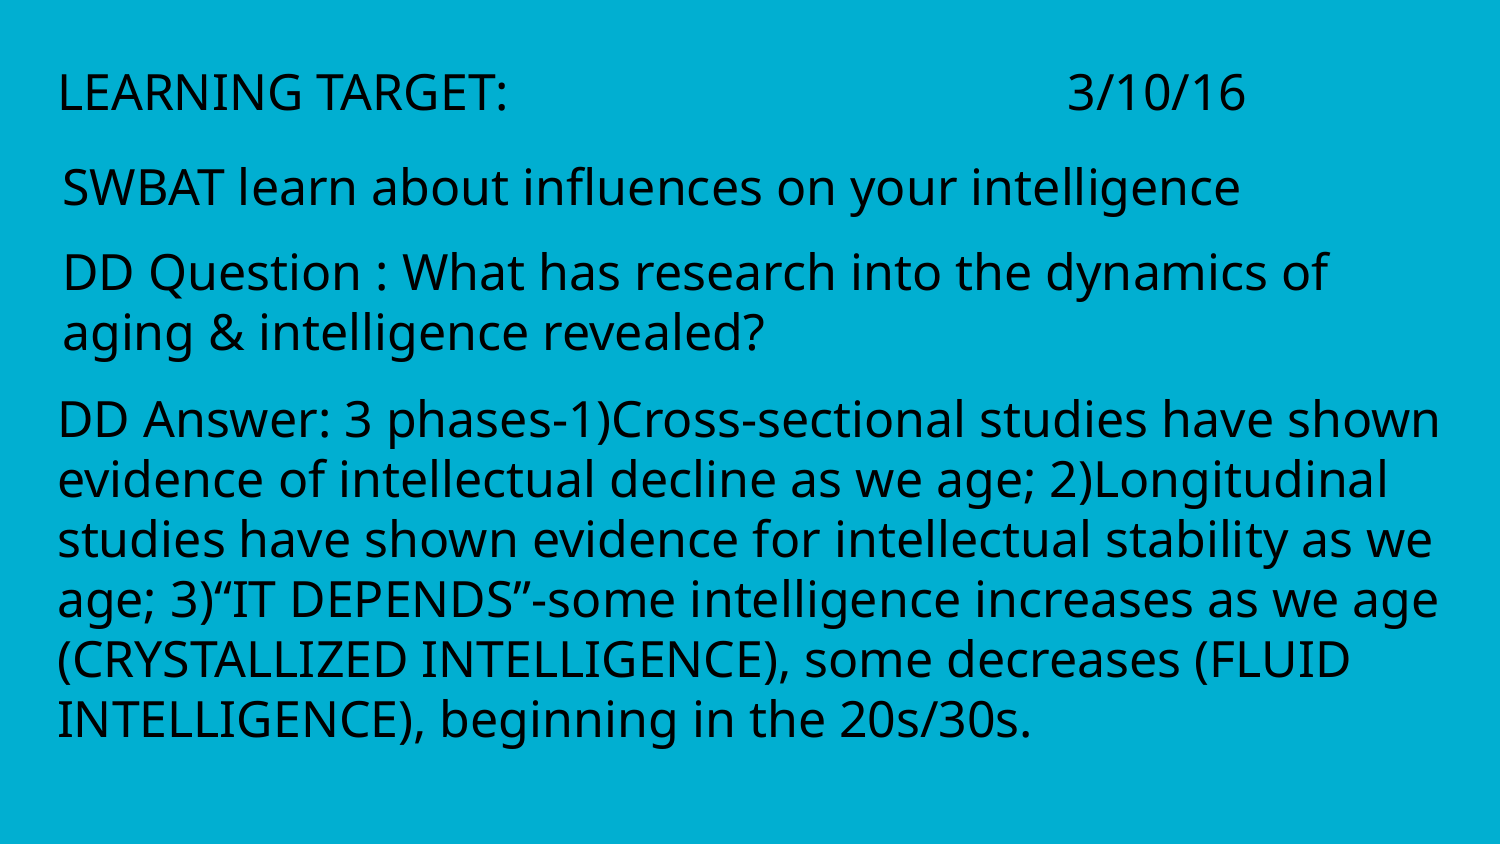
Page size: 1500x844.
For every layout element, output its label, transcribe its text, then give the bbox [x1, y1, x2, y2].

text_box DD Question : What has research into the dynamics of aging & intelligence revealed? [47, 225, 1400, 372]
text_box LEARNING TARGET: 3/10/16 [42, 45, 1372, 157]
text_box DD Answer: 3 phases-1)Cross-sectional studies have shown evidence of intellectual decline as we age; 2)Longitudinal studies have shown evidence for intellectual stability as we age; 3)“IT DEPENDS”-some intelligence increases as we age (CRYSTALLIZED INTELLIGENCE), some decreases (FLUID INTELLIGENCE), beginning in the 20s/30s. [42, 372, 1500, 597]
text_box SWBAT learn about influences on your intelligence [47, 140, 1372, 225]
